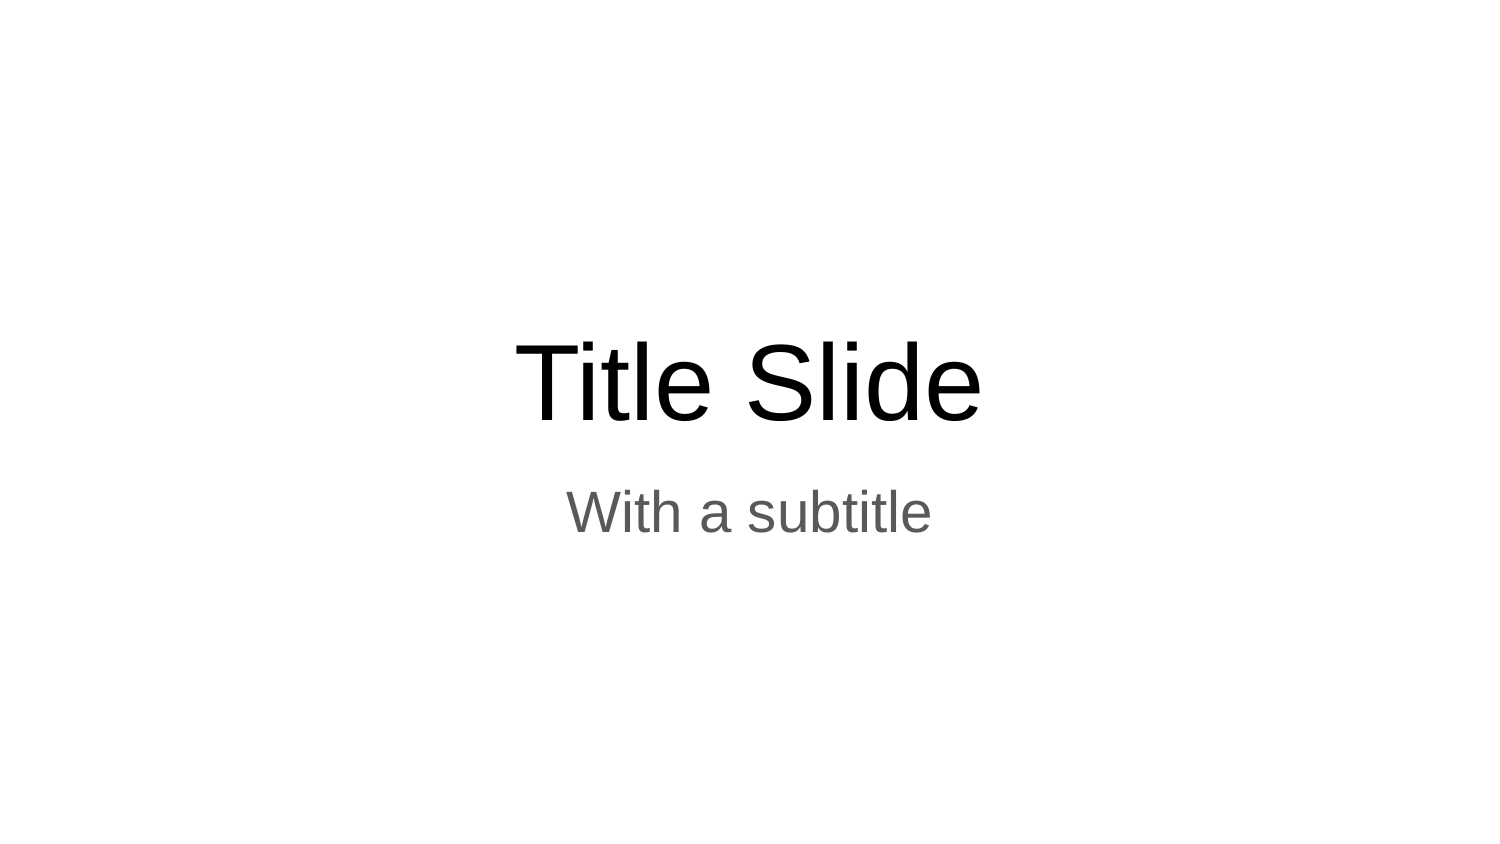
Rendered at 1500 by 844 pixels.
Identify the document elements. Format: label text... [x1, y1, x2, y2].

title Title Slide [51, 122, 1449, 459]
subtitle With a subtitle [51, 464, 1449, 595]
